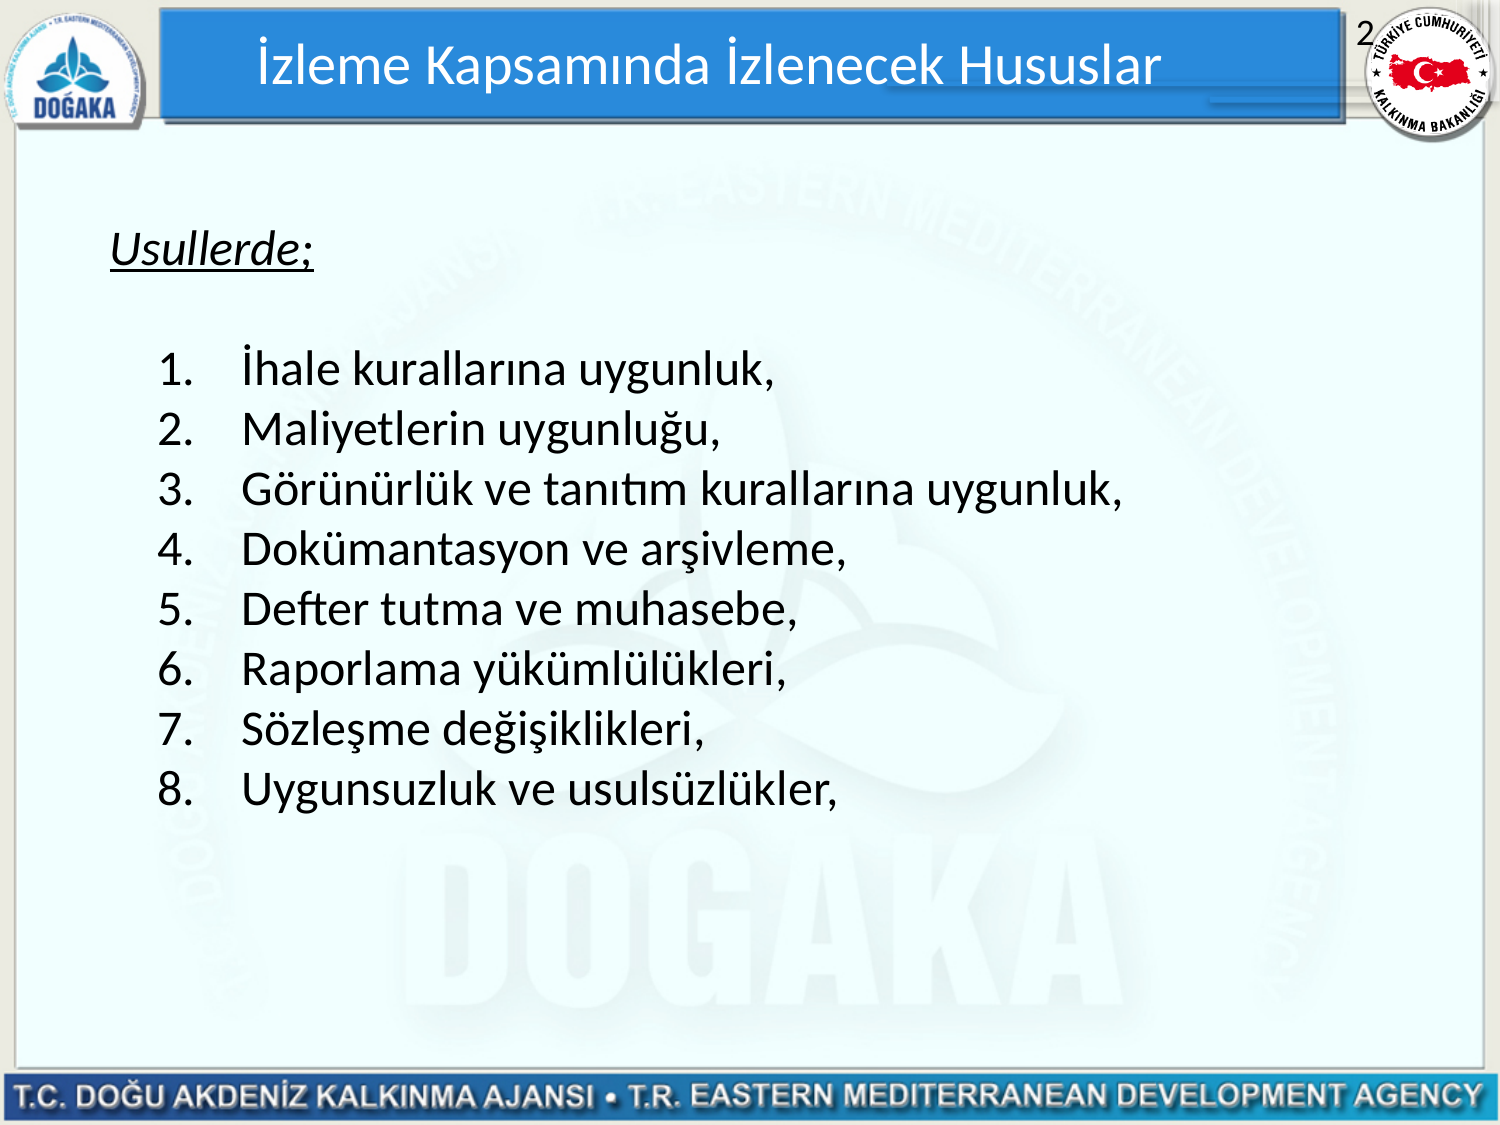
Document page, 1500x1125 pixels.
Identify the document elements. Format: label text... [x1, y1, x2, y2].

picture [0, 0, 1500, 1125]
list Usullerde; İhale kurallarına uygunluk, Maliyetlerin uygunluğu, Görünürlük ve tanıtım kurallarına uygunluk, Dokümantasyon ve arşivleme, Defter tutma ve muhasebe, Raporlama yükümlülükleri, Sözleşme değişiklikleri, Uygunsuzluk ve usulsüzlükler, [76, 208, 1427, 863]
slide_number 2 [1340, 0, 1466, 61]
title İzleme Kapsamında İzlenecek Hususlar [218, 19, 1201, 123]
